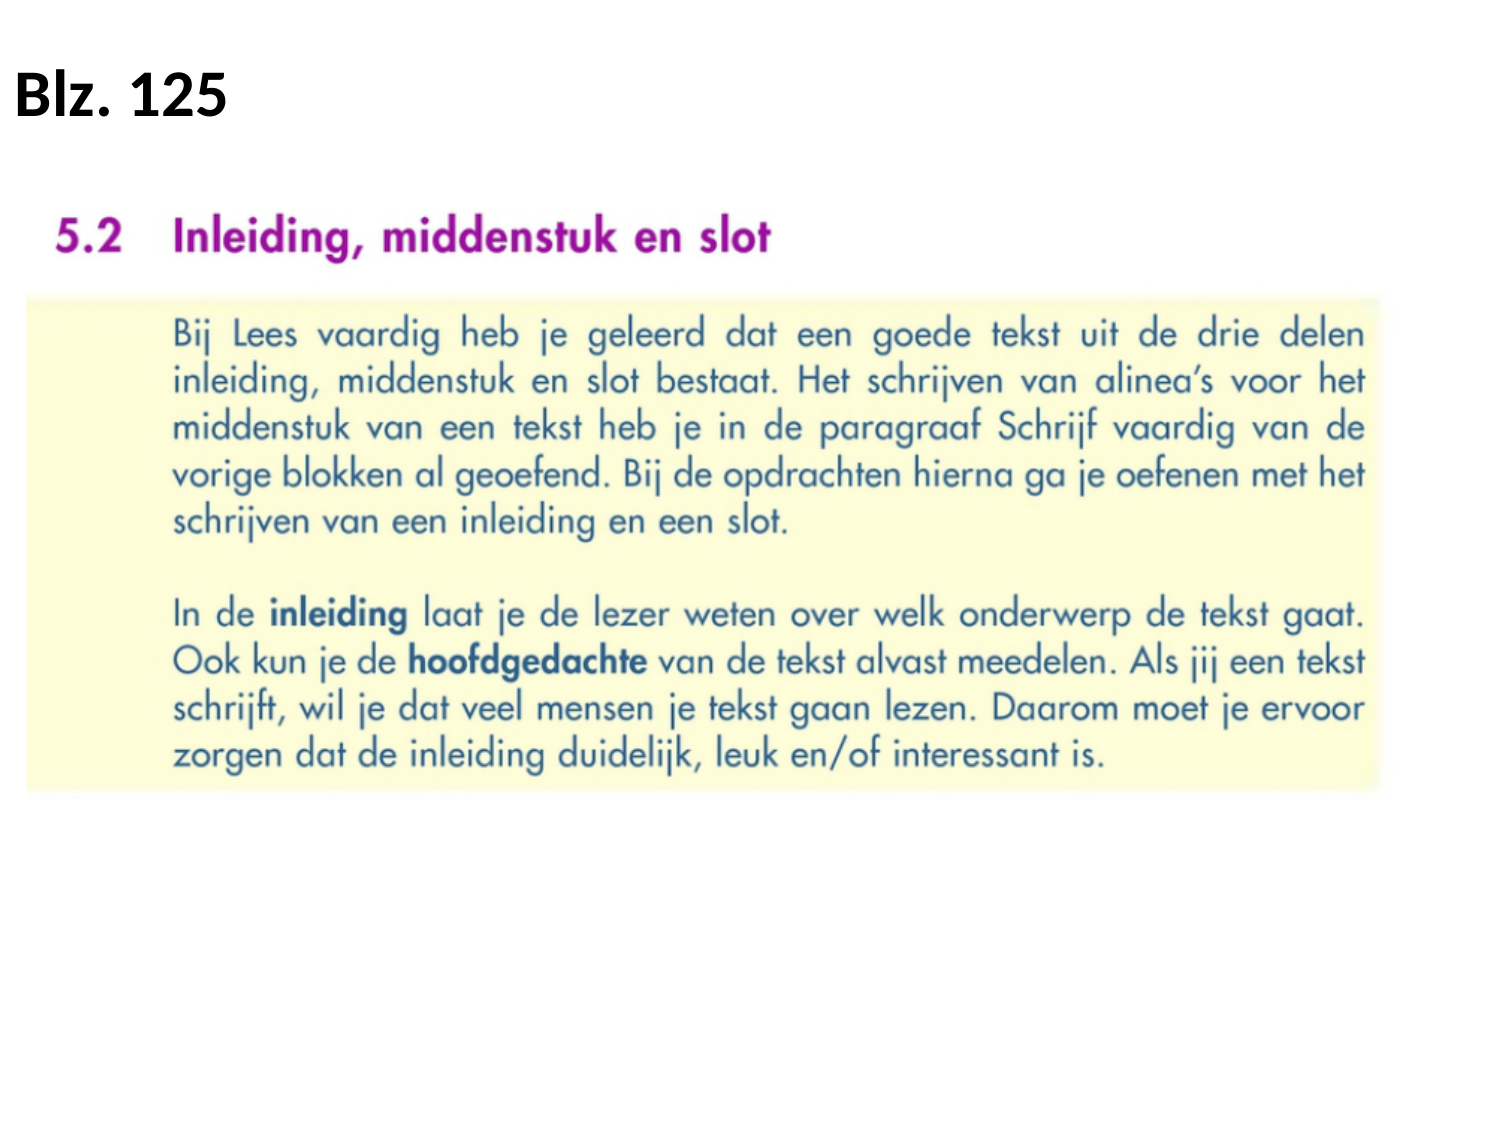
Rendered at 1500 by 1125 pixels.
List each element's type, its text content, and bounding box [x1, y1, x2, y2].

text_box Blz. 125 [0, 42, 598, 133]
picture [26, 132, 1418, 799]
